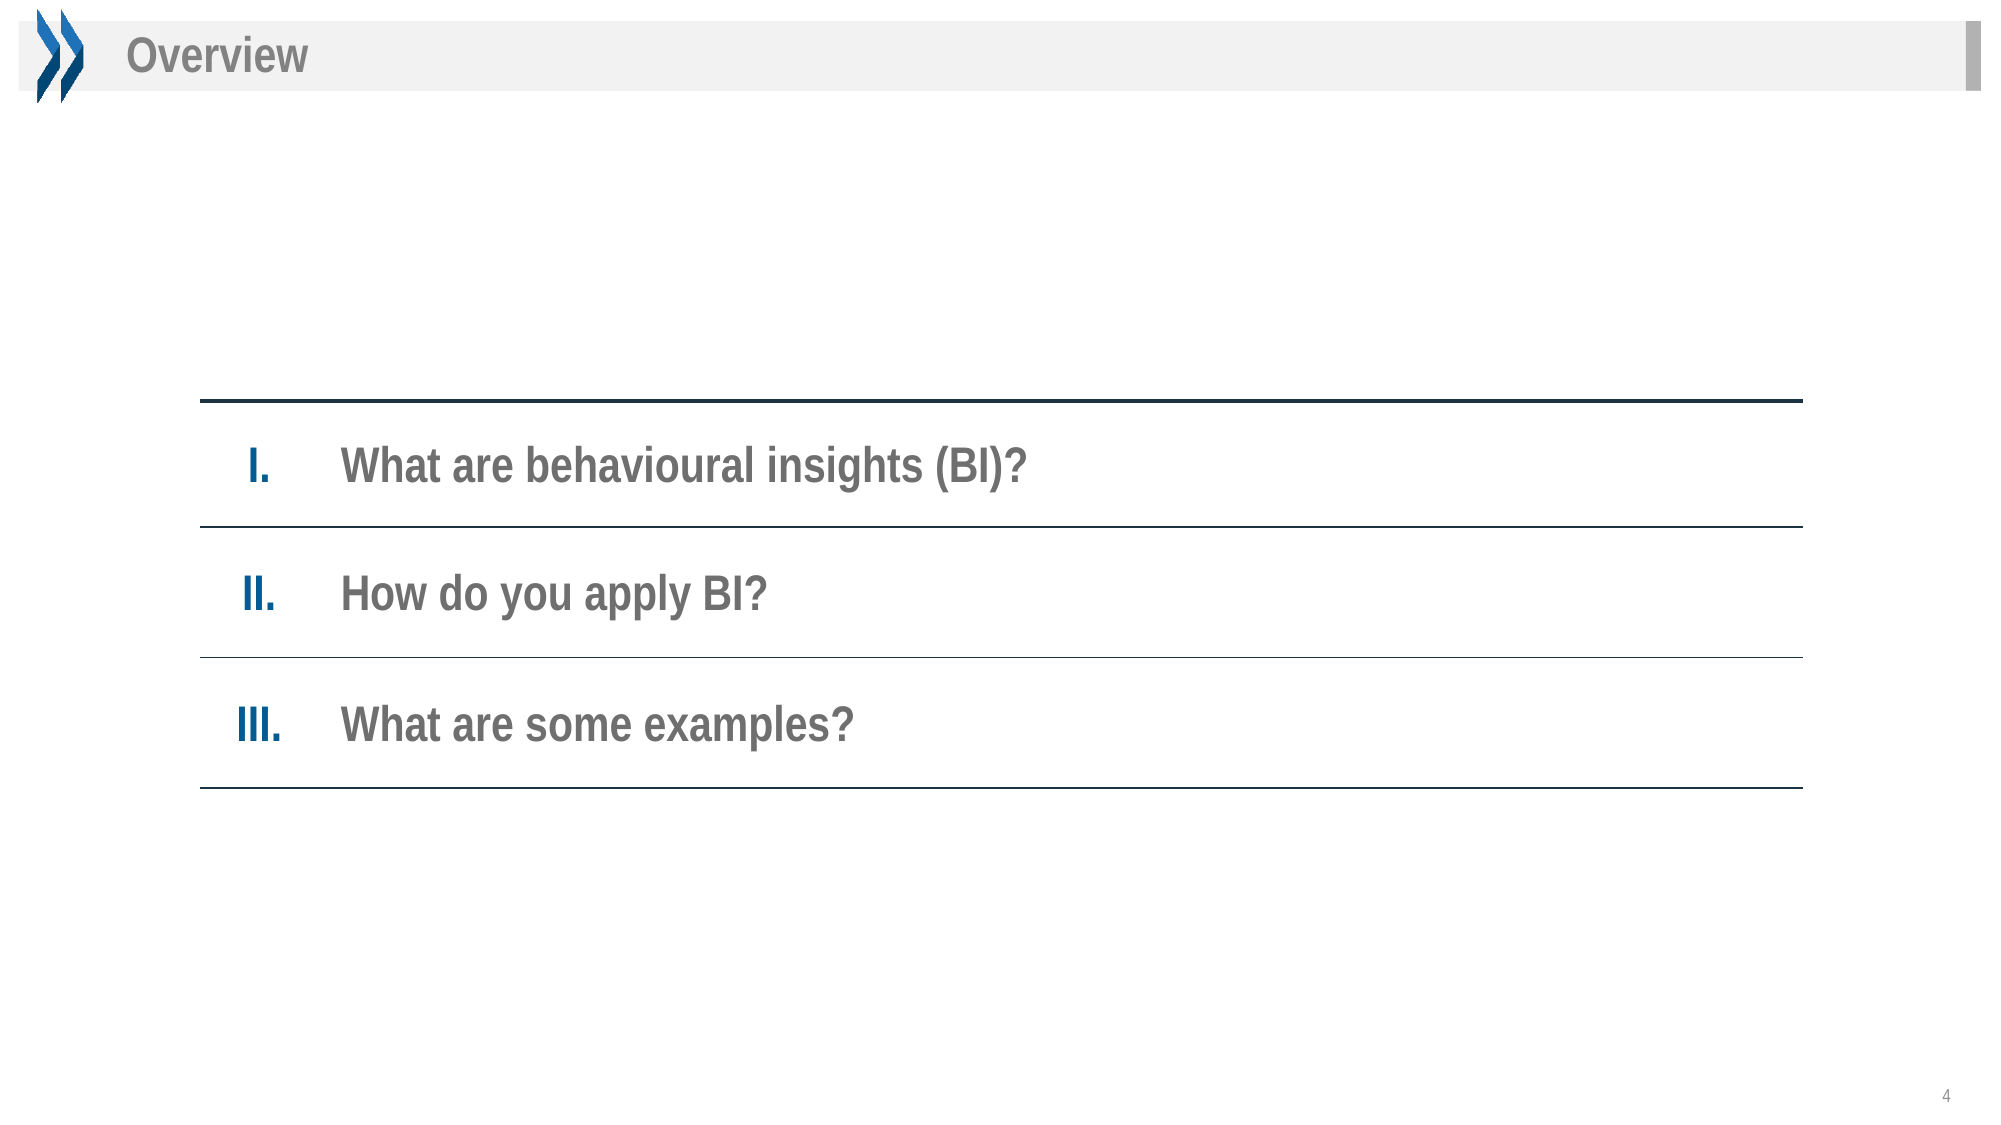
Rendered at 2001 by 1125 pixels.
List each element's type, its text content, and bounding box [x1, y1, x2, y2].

table_header What are behavioural insights (BI)? [318, 403, 1803, 526]
picture [26, 5, 90, 107]
table_cell III. [200, 658, 318, 787]
list Overview [111, 22, 1967, 91]
slide_number 4 [1515, 1065, 1966, 1125]
table_cell How do you apply BI? [318, 528, 1803, 657]
table_header I. [200, 403, 318, 526]
table_cell II. [200, 528, 318, 657]
table_cell What are some examples? [318, 658, 1803, 787]
